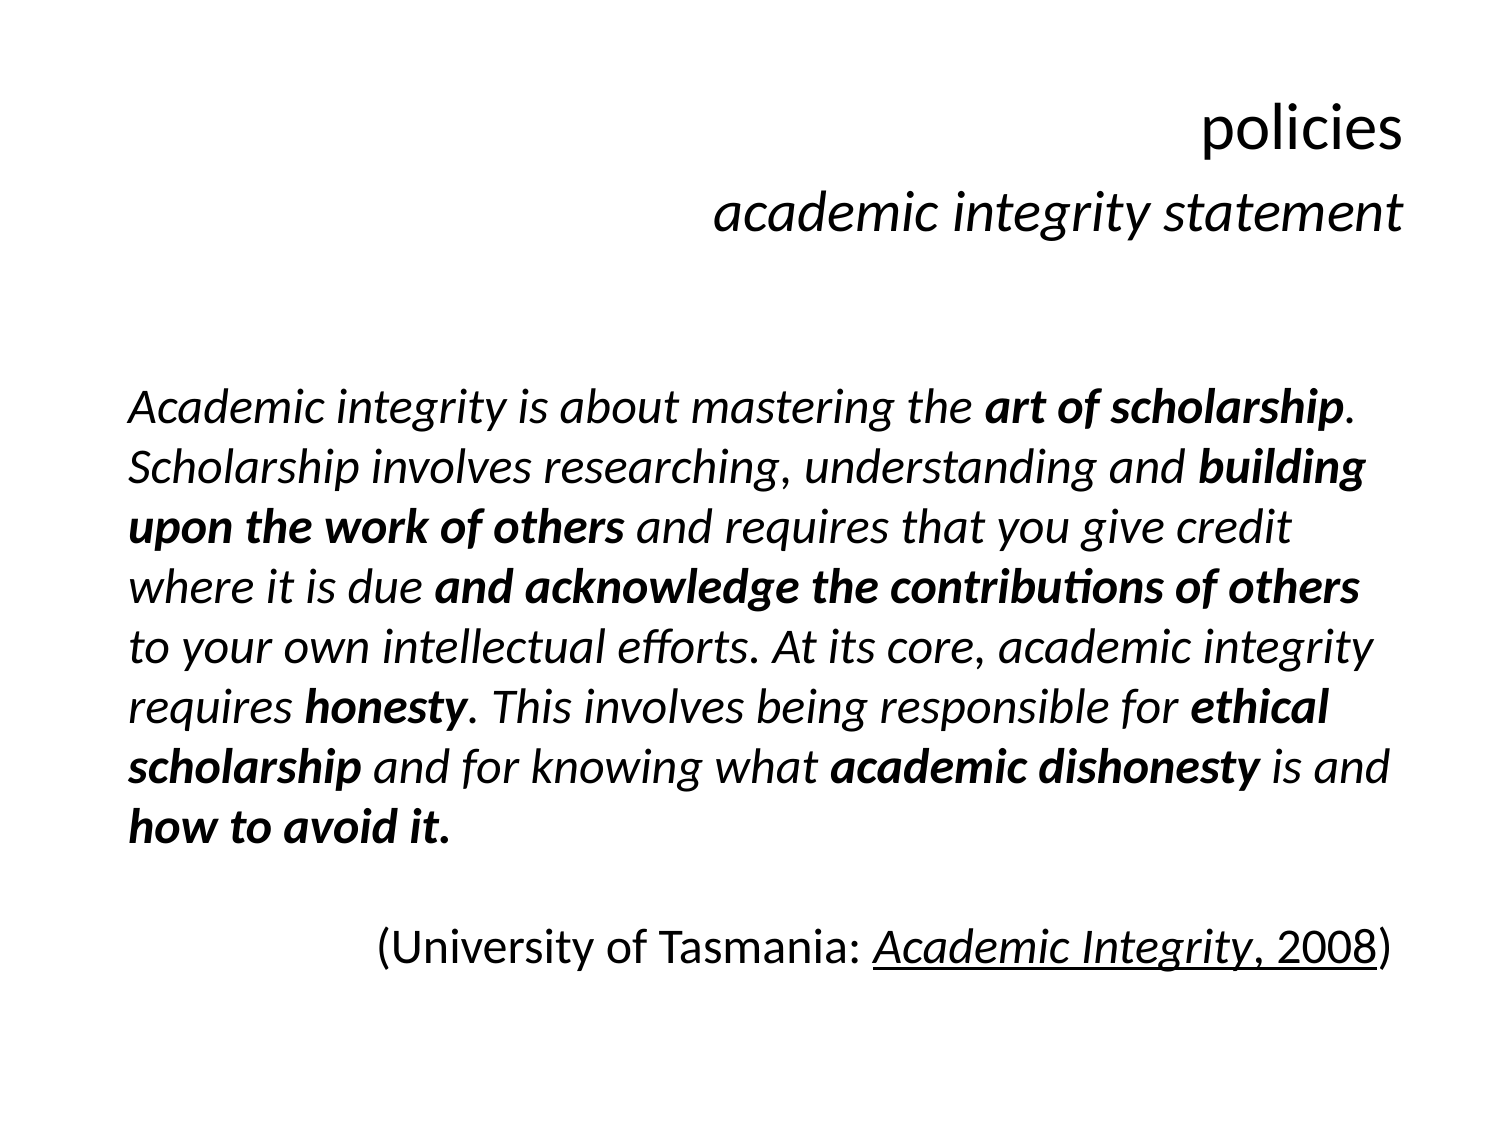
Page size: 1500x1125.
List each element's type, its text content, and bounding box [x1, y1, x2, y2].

text_box policies academic integrity statement Academic integrity is about mastering the art of scholarship. Scholarship involves researching, understanding and building upon the work of others and requires that you give credit where it is due and acknowledge the contributions of others to your own intellectual efforts. At its core, academic integrity requires honesty. This involves being responsible for ethical scholarship and for knowing what academic dishonesty is and how to avoid it. (University of Tasmania: Academic Integrity, 2008) [38, 75, 1419, 1041]
